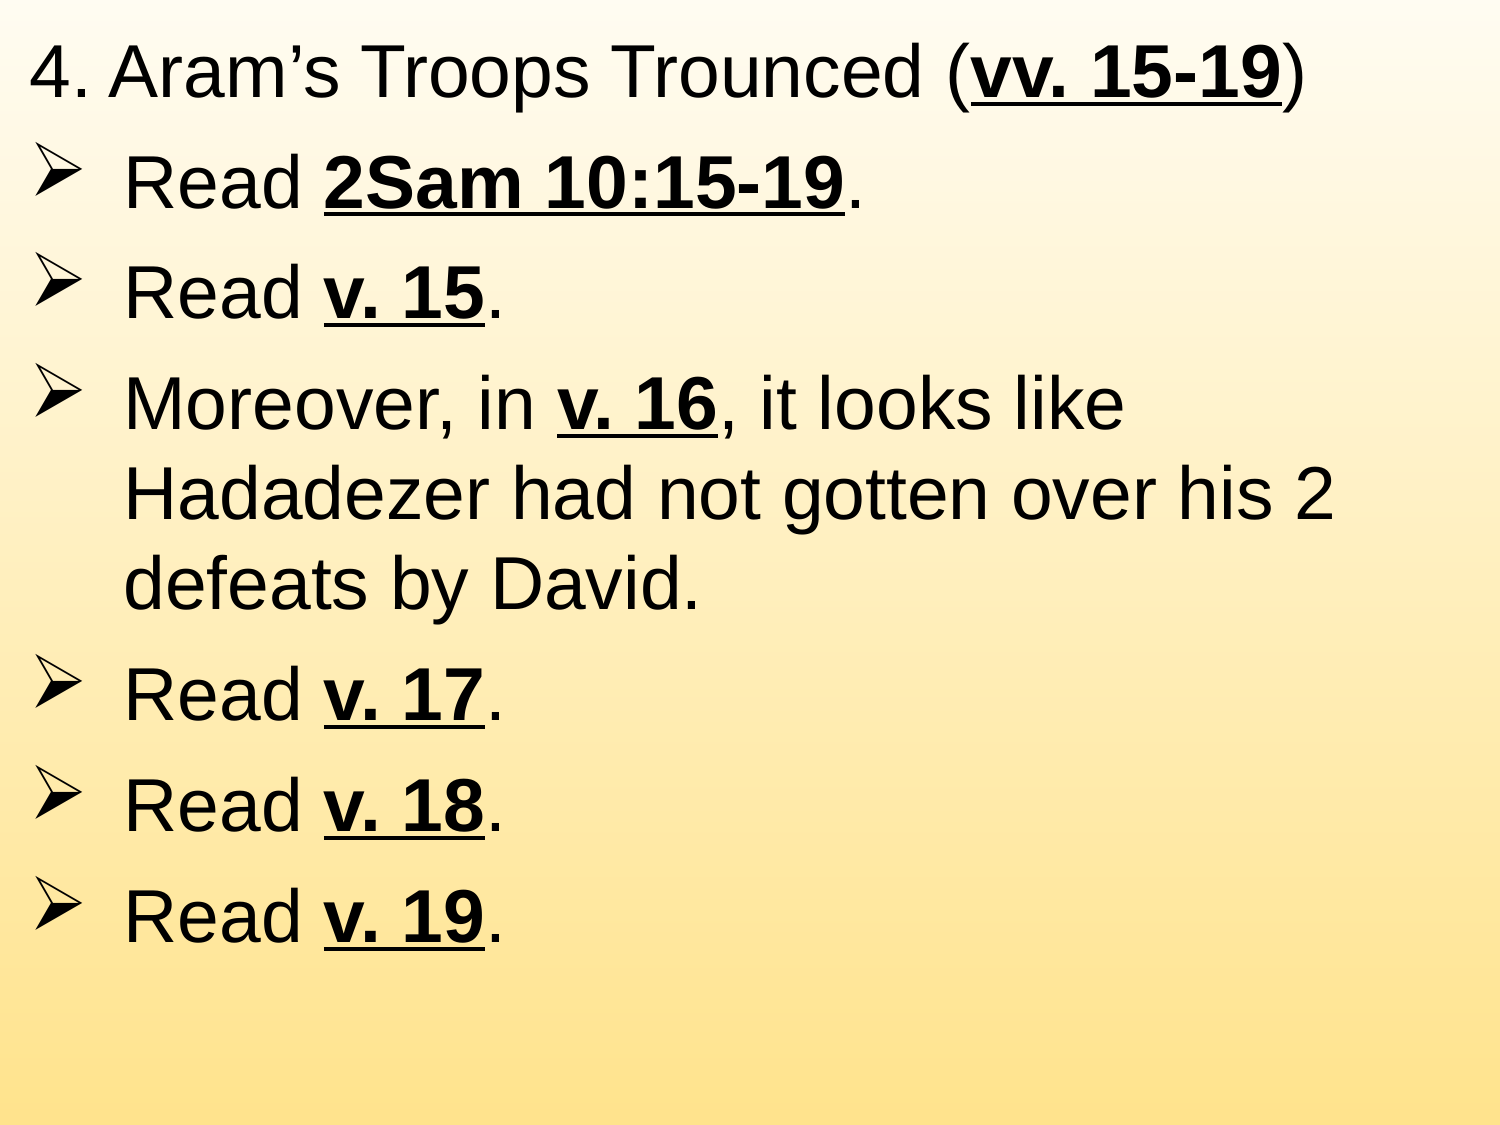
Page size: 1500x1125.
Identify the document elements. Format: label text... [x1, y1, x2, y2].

subtitle 4. Aram’s Troops Trounced (vv. 15-19) Read 2Sam 10:15-19. Read v. 15. Moreover, in v. 16, it looks like Hadadezer had not gotten over his 2 defeats by David. Read v. 17. Read v. 18. Read v. 19. [14, 14, 1482, 1104]
